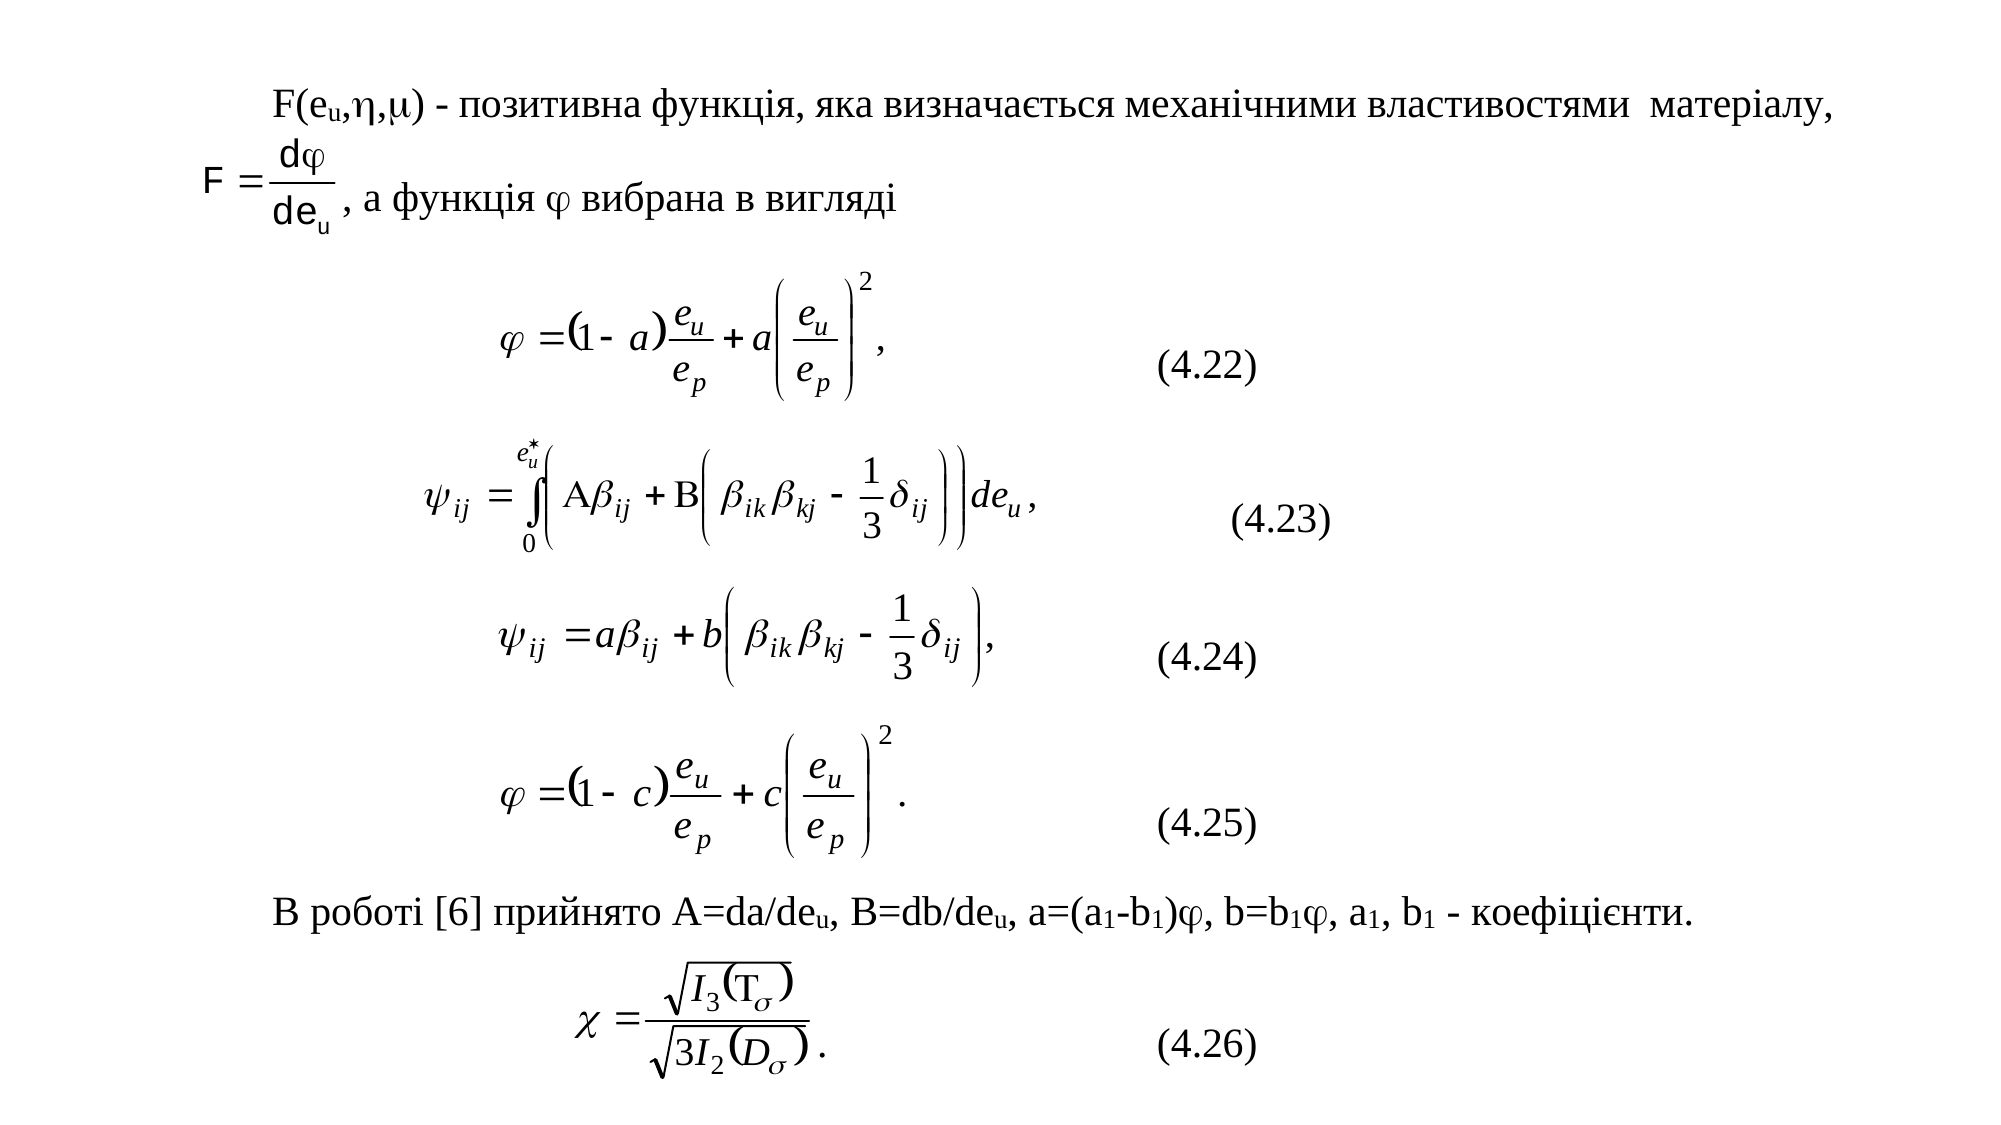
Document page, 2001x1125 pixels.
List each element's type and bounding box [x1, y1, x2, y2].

text_box [198, 11, 1834, 1105]
